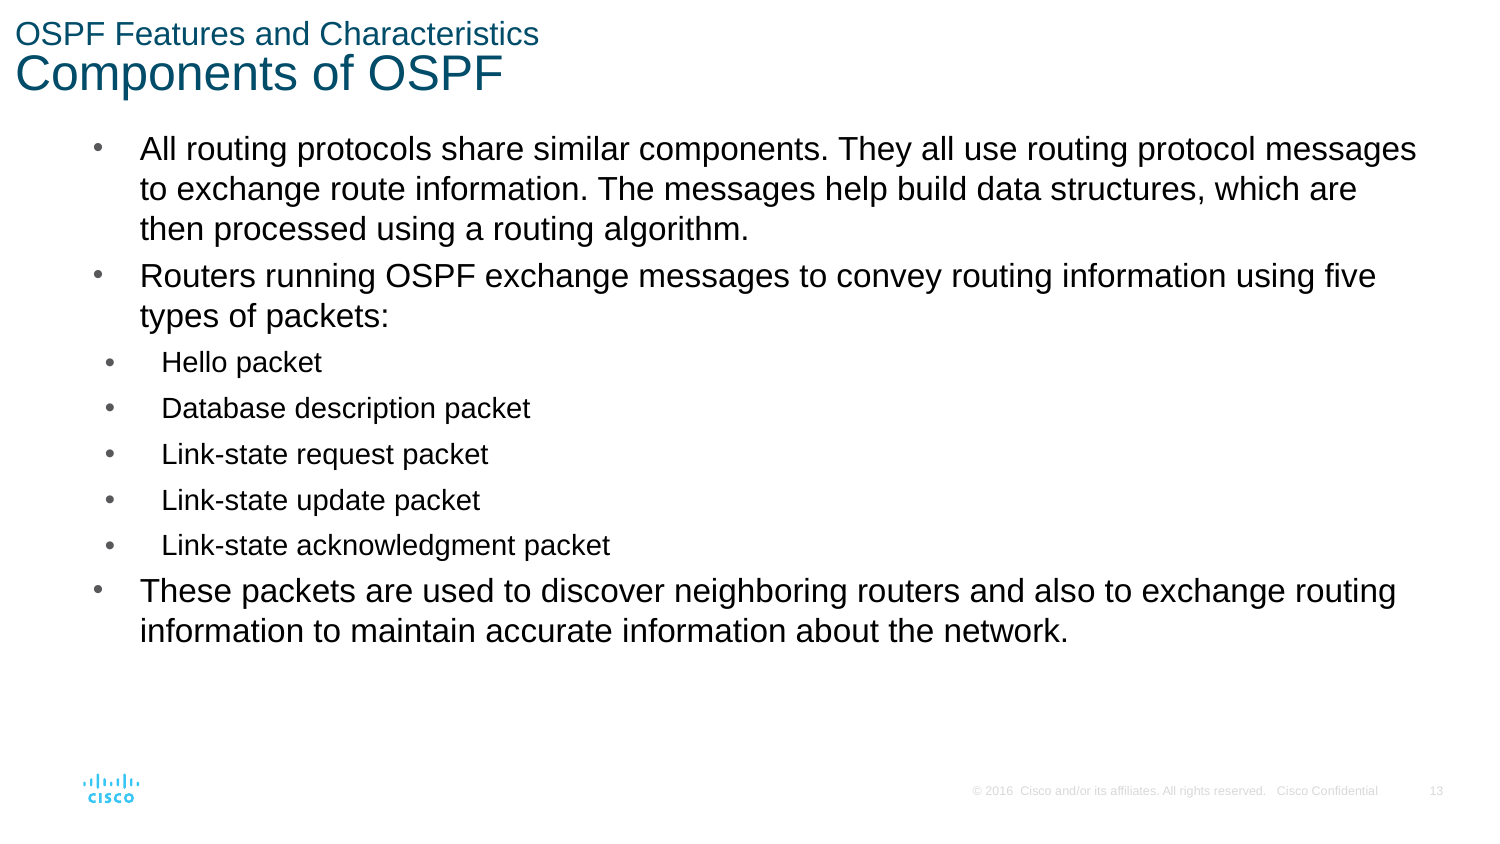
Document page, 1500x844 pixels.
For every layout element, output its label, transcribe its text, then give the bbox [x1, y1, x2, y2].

title OSPF Features and Characteristics Components of OSPF [0, 0, 1369, 121]
list All routing protocols share similar components. They all use routing protocol messages to exchange route information. The messages help build data structures, which are then processed using a routing algorithm. Routers running OSPF exchange messages to convey routing information using five types of packets: Hello packet Database description packet Link-state request packet Link-state update packet Link-state acknowledgment packet These packets are used to discover neighboring routers and also to exchange routing information to maintain accurate information about the network. [77, 120, 1437, 726]
